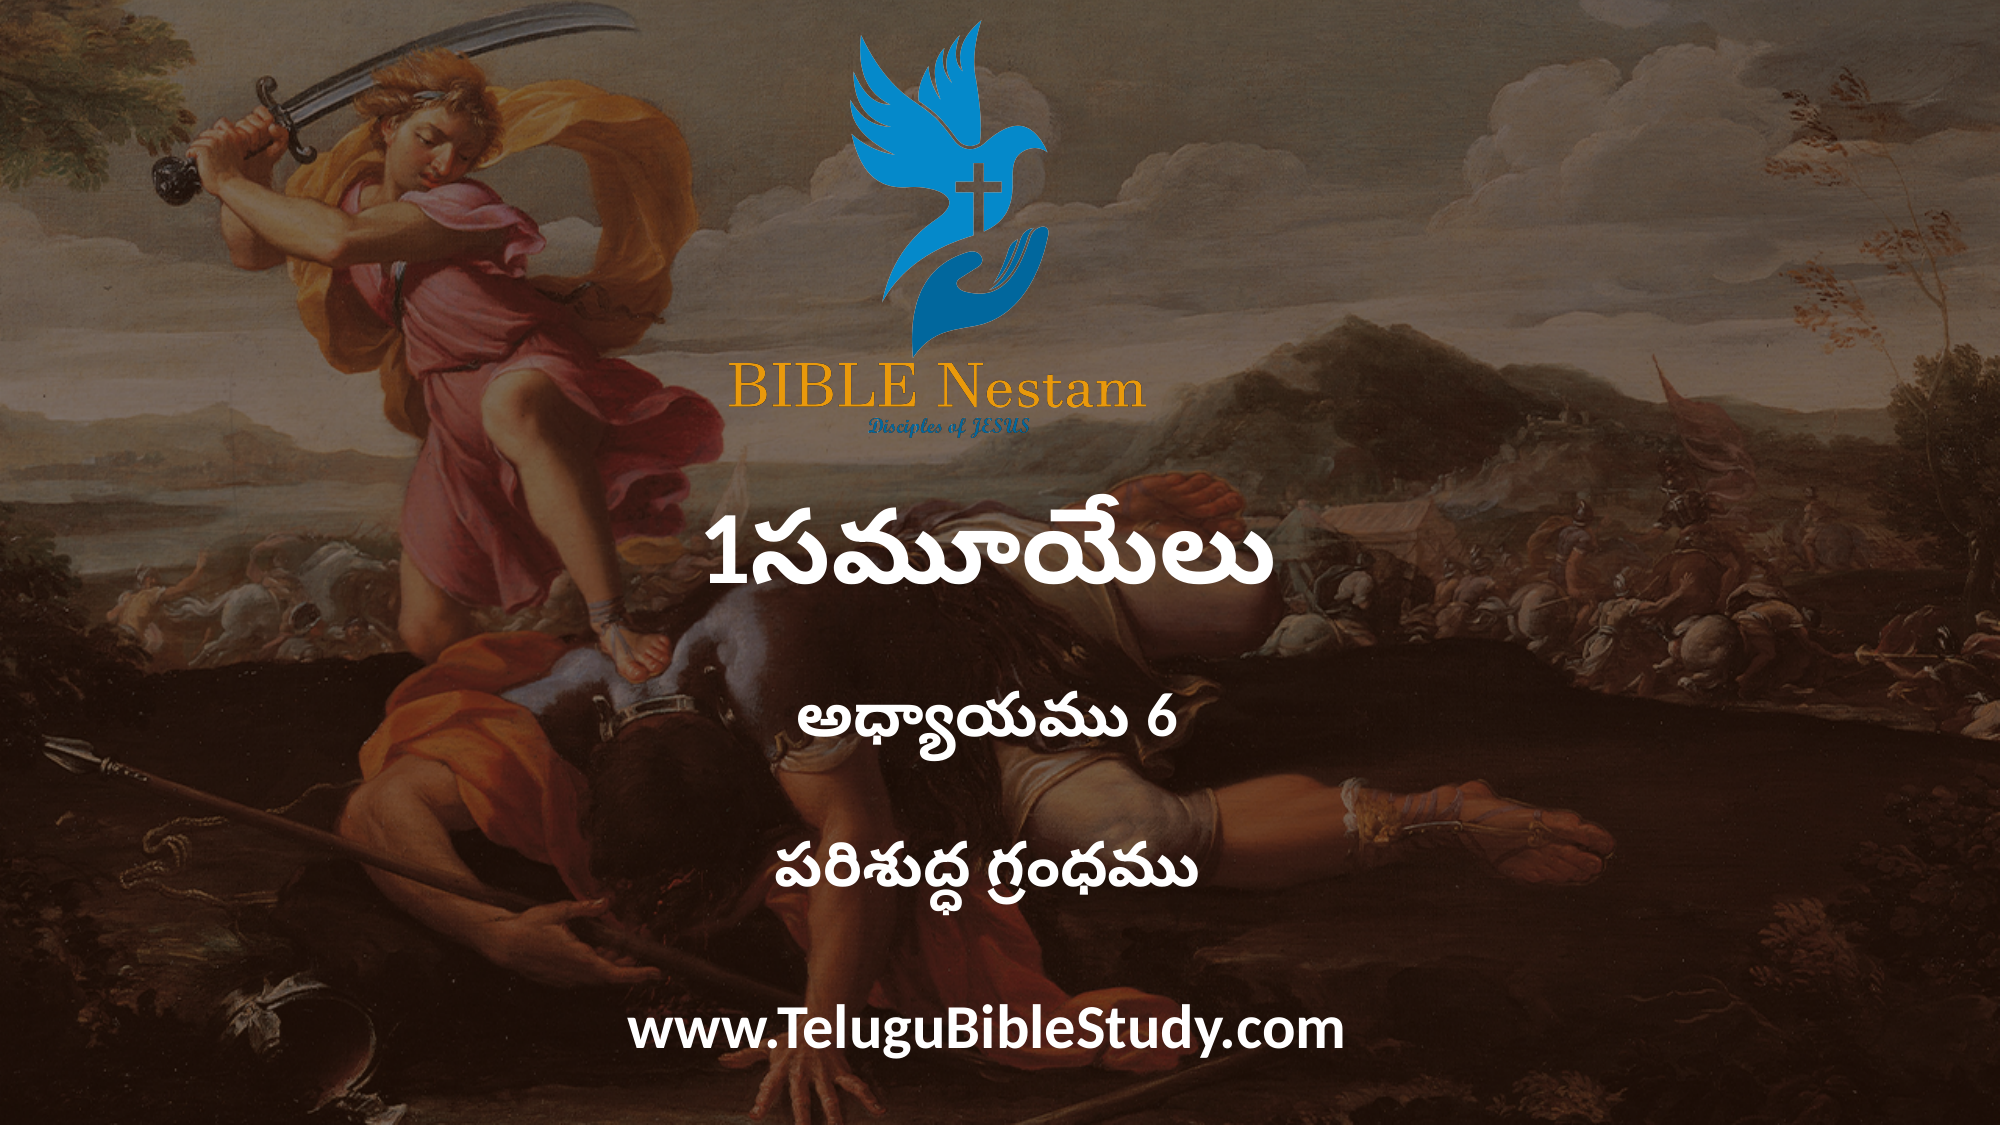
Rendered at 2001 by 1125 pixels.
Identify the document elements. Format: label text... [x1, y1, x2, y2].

picture [0, 0, 2000, 1125]
title 1సమూయేలు [50, 437, 1925, 646]
subtitle అధ్యాయము 6 పరిశుద్ధ గ్రంధము www.TeluguBibleStudy.com [50, 666, 1925, 1084]
